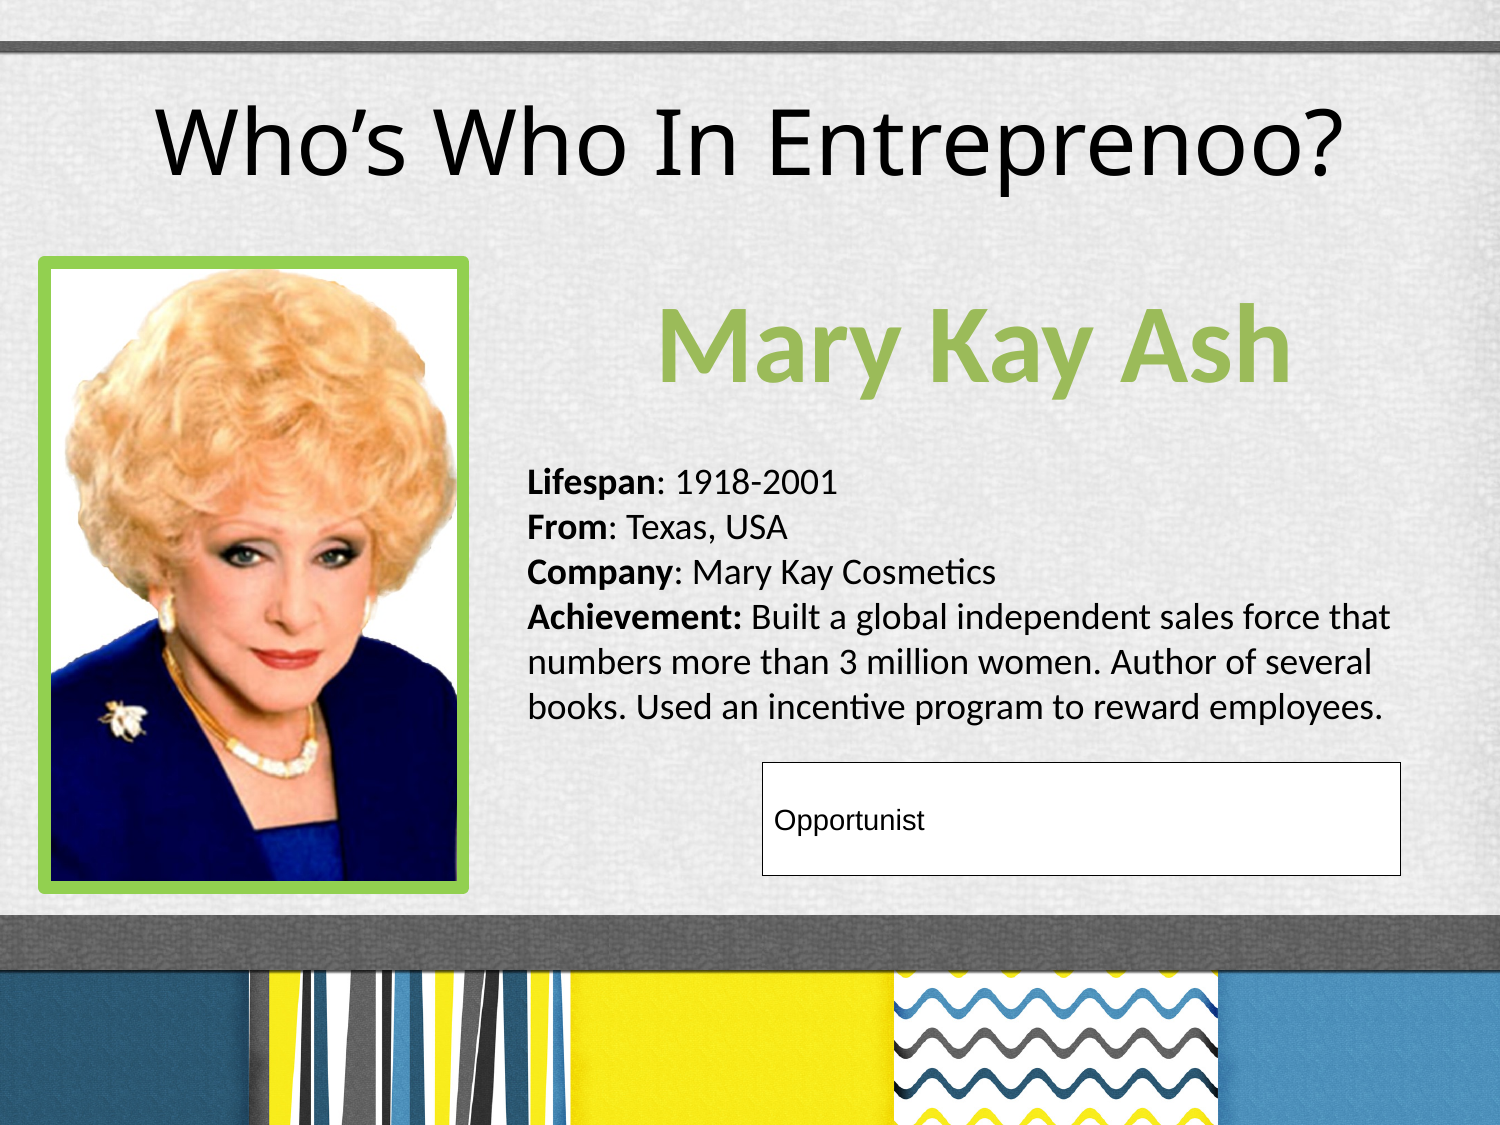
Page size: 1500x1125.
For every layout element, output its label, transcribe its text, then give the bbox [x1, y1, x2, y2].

title Who’s Who In Entreprenoo? [75, 45, 1425, 233]
picture [0, 0, 1500, 1125]
text_box Lifespan: 1918-2001 From: Texas, USA Company: Mary Kay Cosmetics Achievement: Built a global independent sales force that numbers more than 3 million women. Author of several books. Used an incentive program to reward employees. [512, 449, 1450, 735]
text_box Mary Kay Ash [640, 262, 1310, 413]
